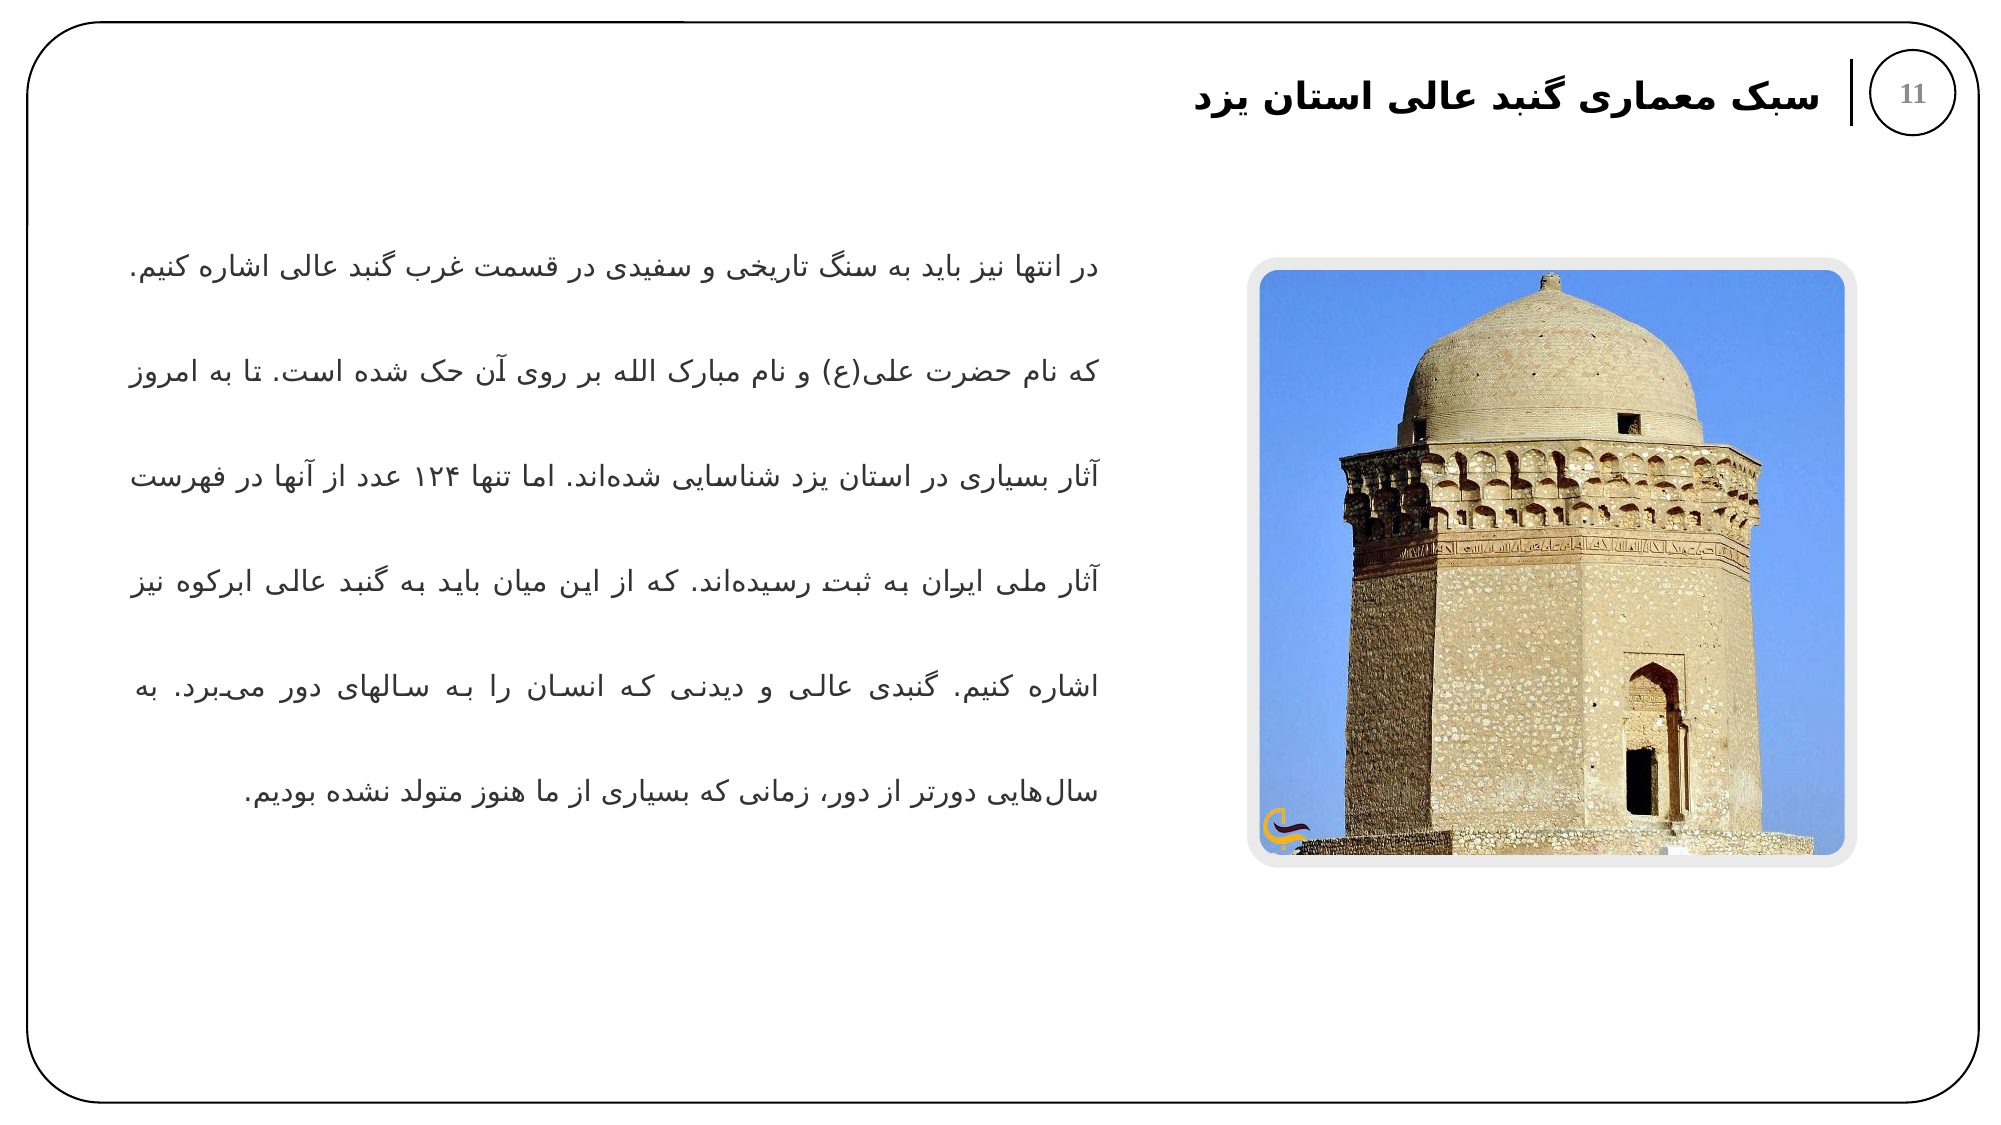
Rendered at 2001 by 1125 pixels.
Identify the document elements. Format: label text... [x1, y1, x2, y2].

slide_number 11 [1879, 62, 1947, 122]
text_box در انتها نیز باید به سنگ تاریخی و سفیدی در قسمت غرب گنبد عالی اشاره کنیم. که نام حضرت علی(ع) و نام مبارک الله بر روی آن حک شده است. تا به امروز آثار بسیاری در استان یزد شناسایی شده‌اند. اما تنها ۱۲۴ عدد از آنها در فهرست آثار ملی ایران به ثبت رسیده‌اند. که از این میان باید به گنبد عالی ابرکوه نیز اشاره کنیم. گنبدی عالی و دیدنی که انسان را به سالهای دور می‌برد. به سال‌هایی دورتر از دور، زمانی که بسیاری از ما هنوز متولد نشده بودیم. [114, 170, 1114, 815]
picture [1253, 263, 1851, 862]
text_box سبک معماری گنبد عالی استان یزد [1025, 64, 1837, 125]
